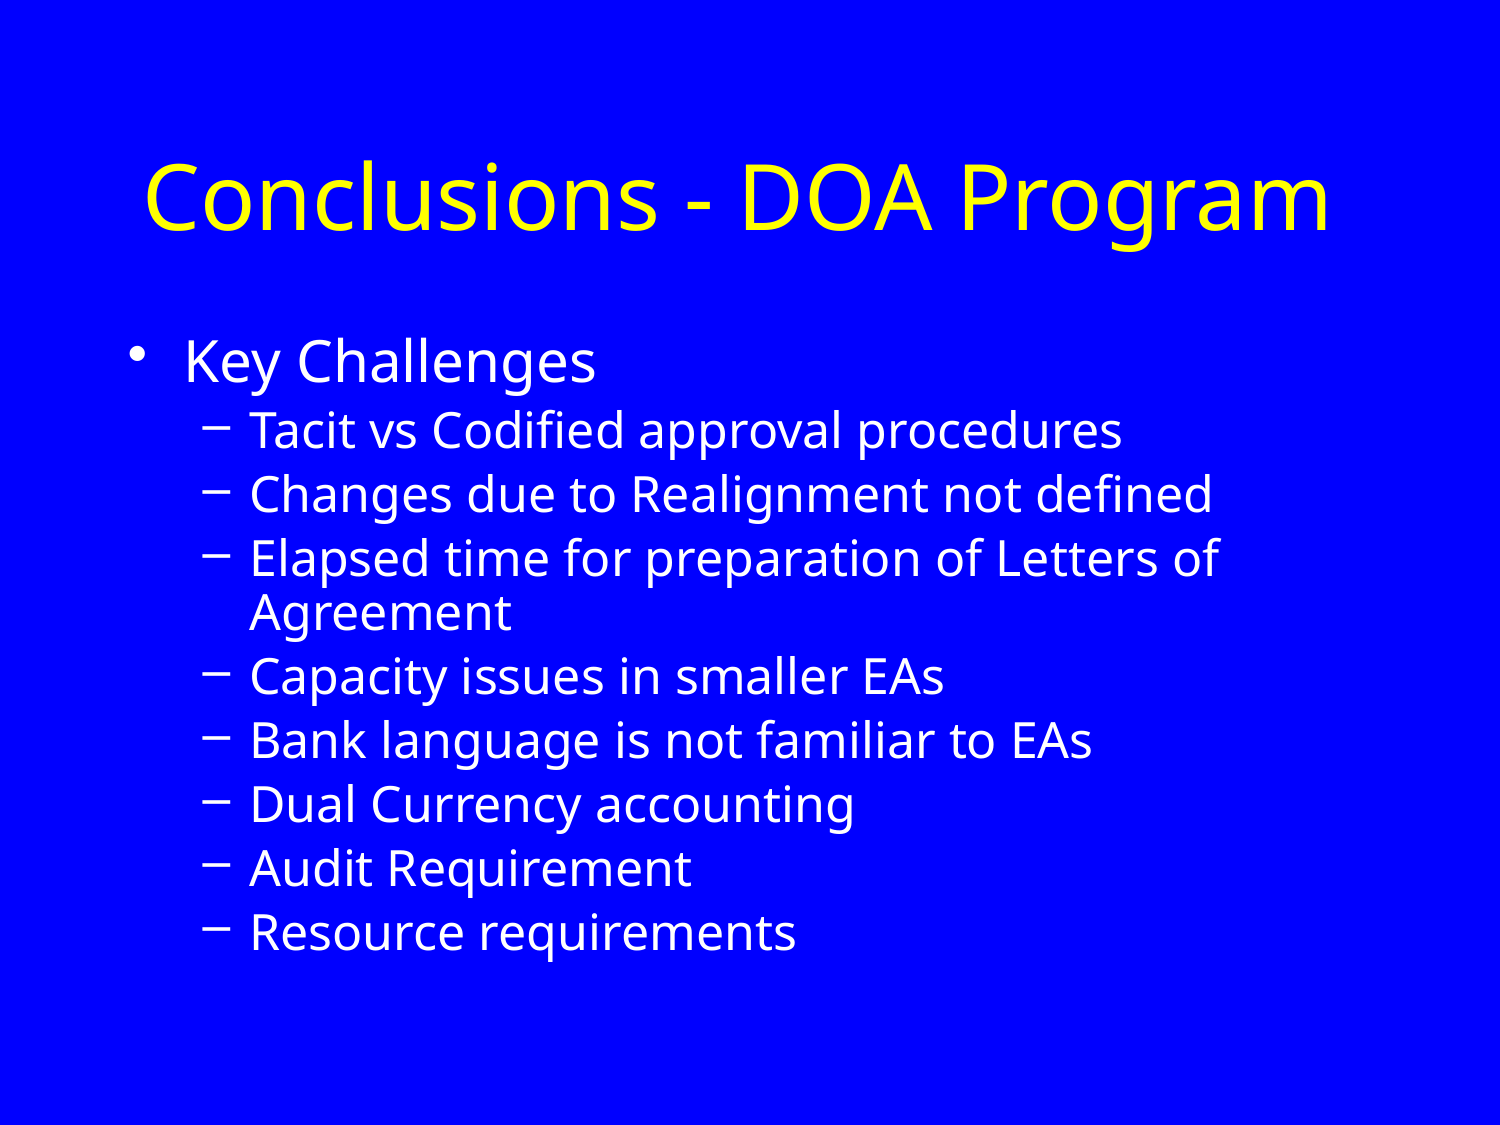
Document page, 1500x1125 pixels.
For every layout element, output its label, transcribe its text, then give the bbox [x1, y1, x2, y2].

title Conclusions - DOA Program [112, 99, 1388, 288]
list Key Challenges Tacit vs Codified approval procedures Changes due to Realignment not defined Elapsed time for preparation of Letters of Agreement Capacity issues in smaller EAs Bank language is not familiar to EAs Dual Currency accounting Audit Requirement Resource requirements [112, 324, 1388, 1001]
